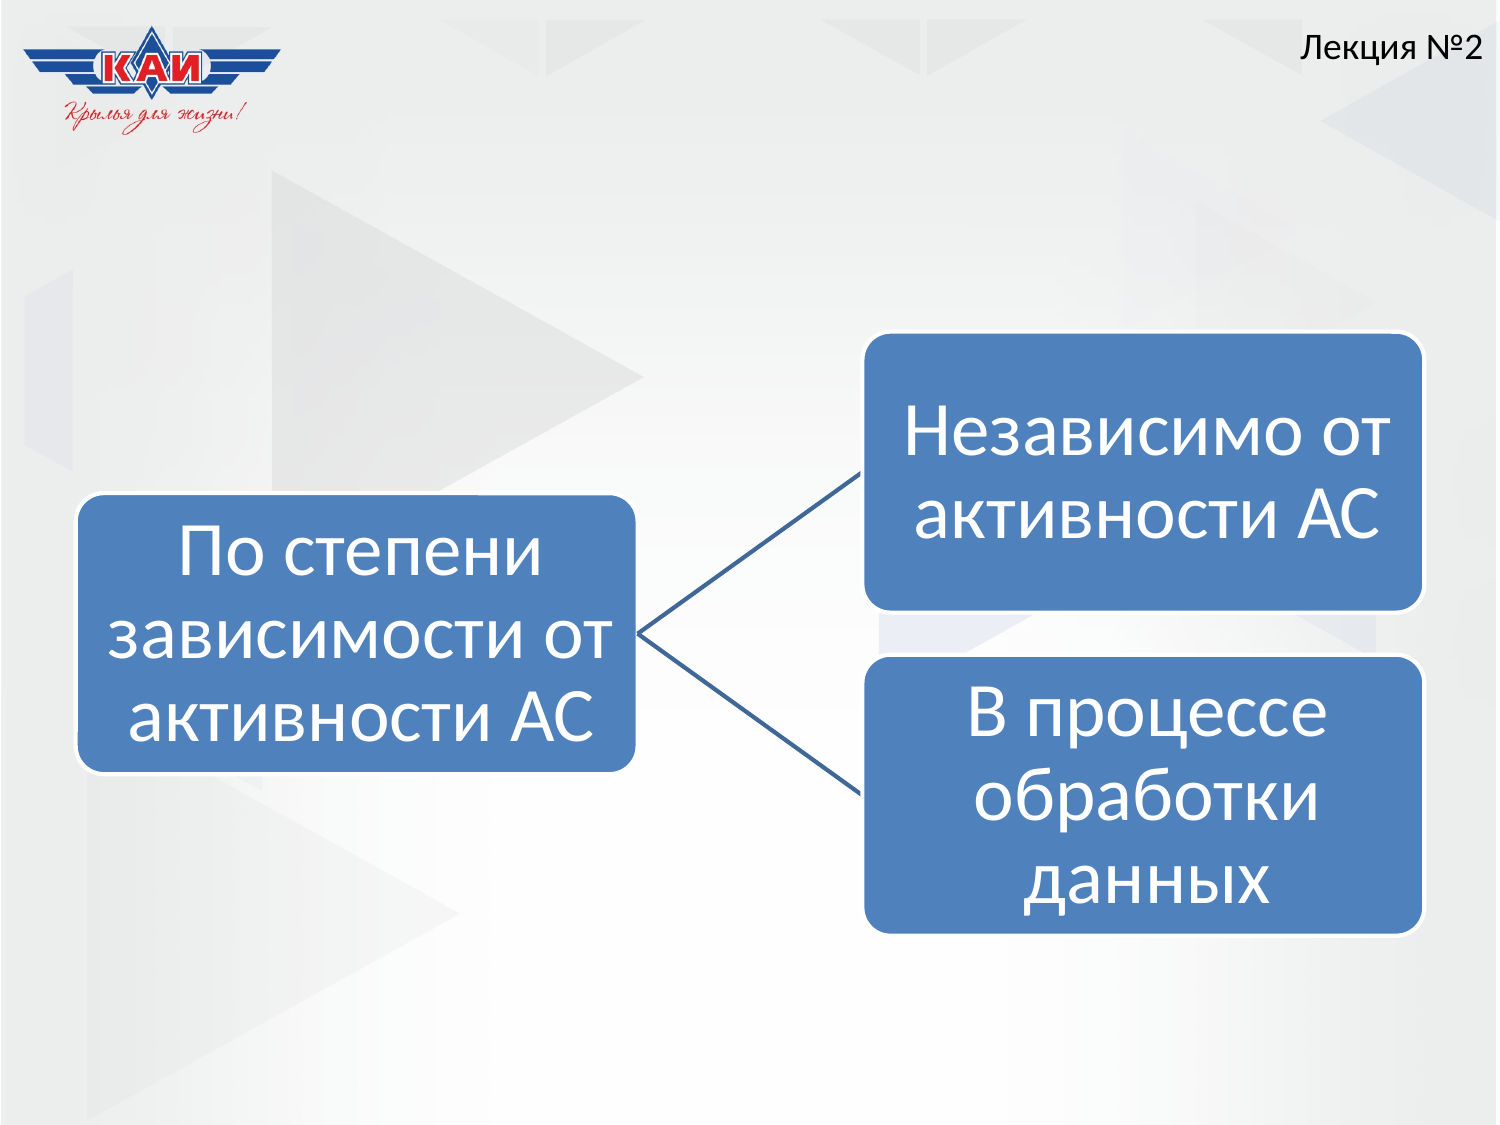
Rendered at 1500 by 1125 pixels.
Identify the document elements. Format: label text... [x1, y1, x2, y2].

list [74, 262, 1426, 1006]
text_box Лекция №2 [1285, 14, 1499, 75]
picture [0, 0, 1500, 1125]
